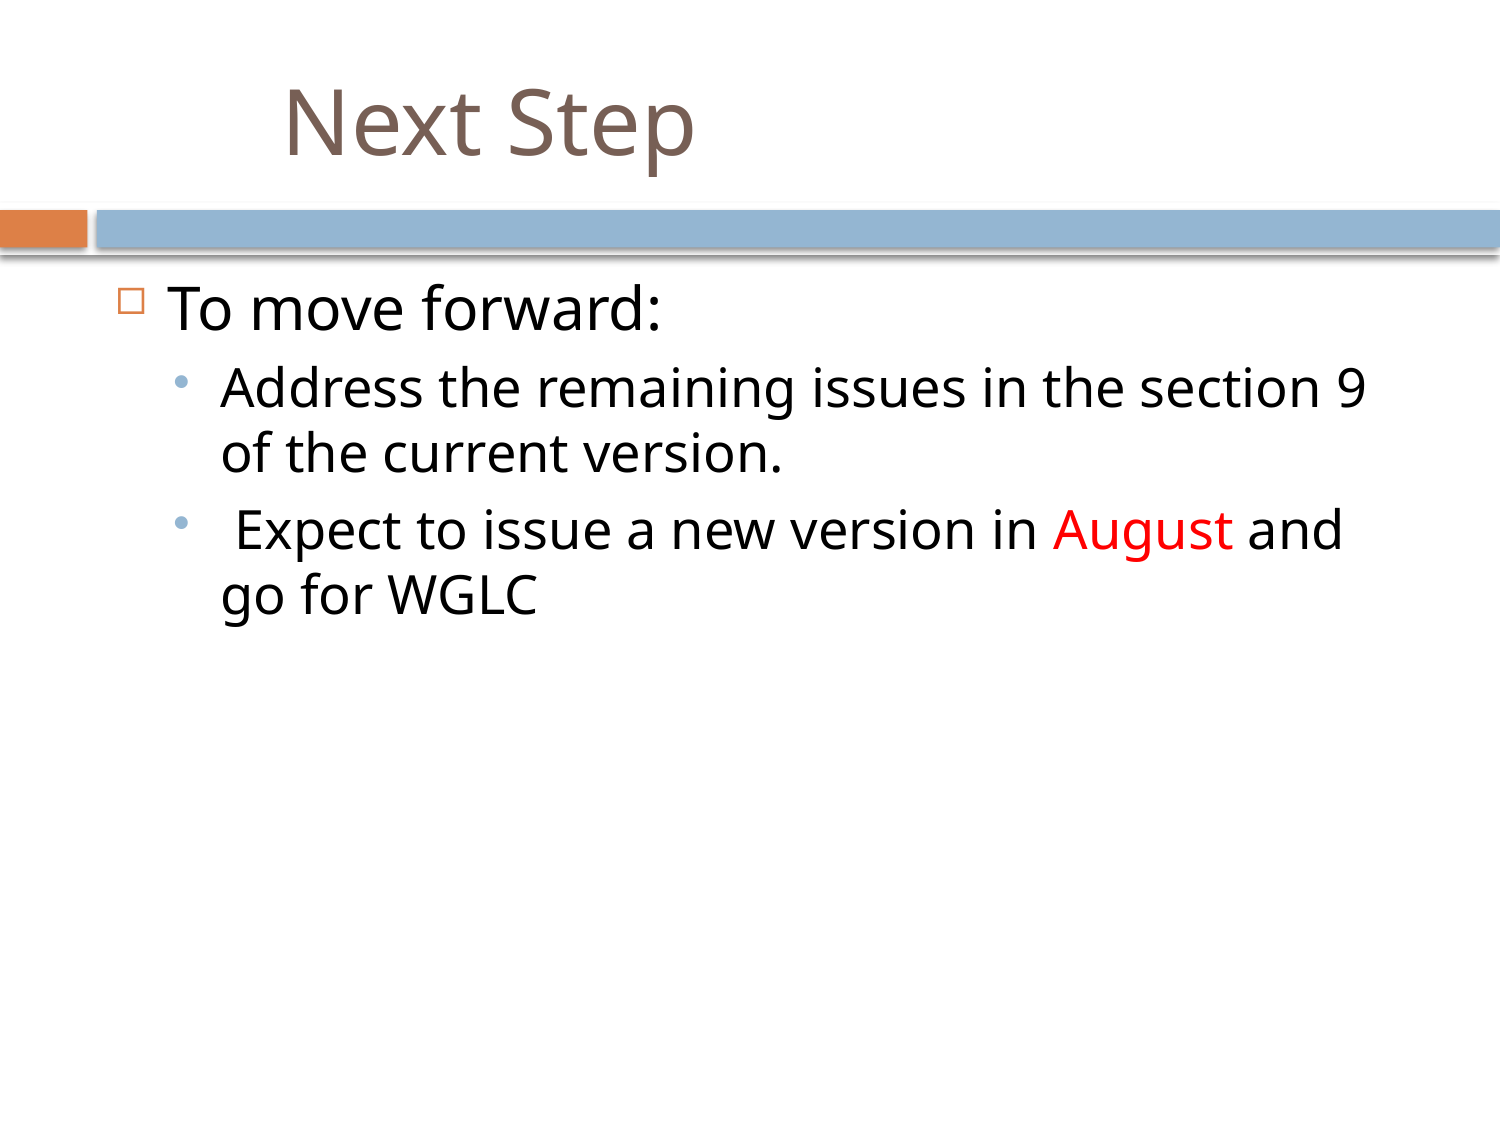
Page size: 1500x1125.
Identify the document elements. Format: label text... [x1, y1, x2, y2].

list To move forward: Address the remaining issues in the section 9 of the current version. Expect to issue a new version in August and go for WGLC [100, 262, 1438, 1000]
title Next Step [100, 37, 1438, 200]
